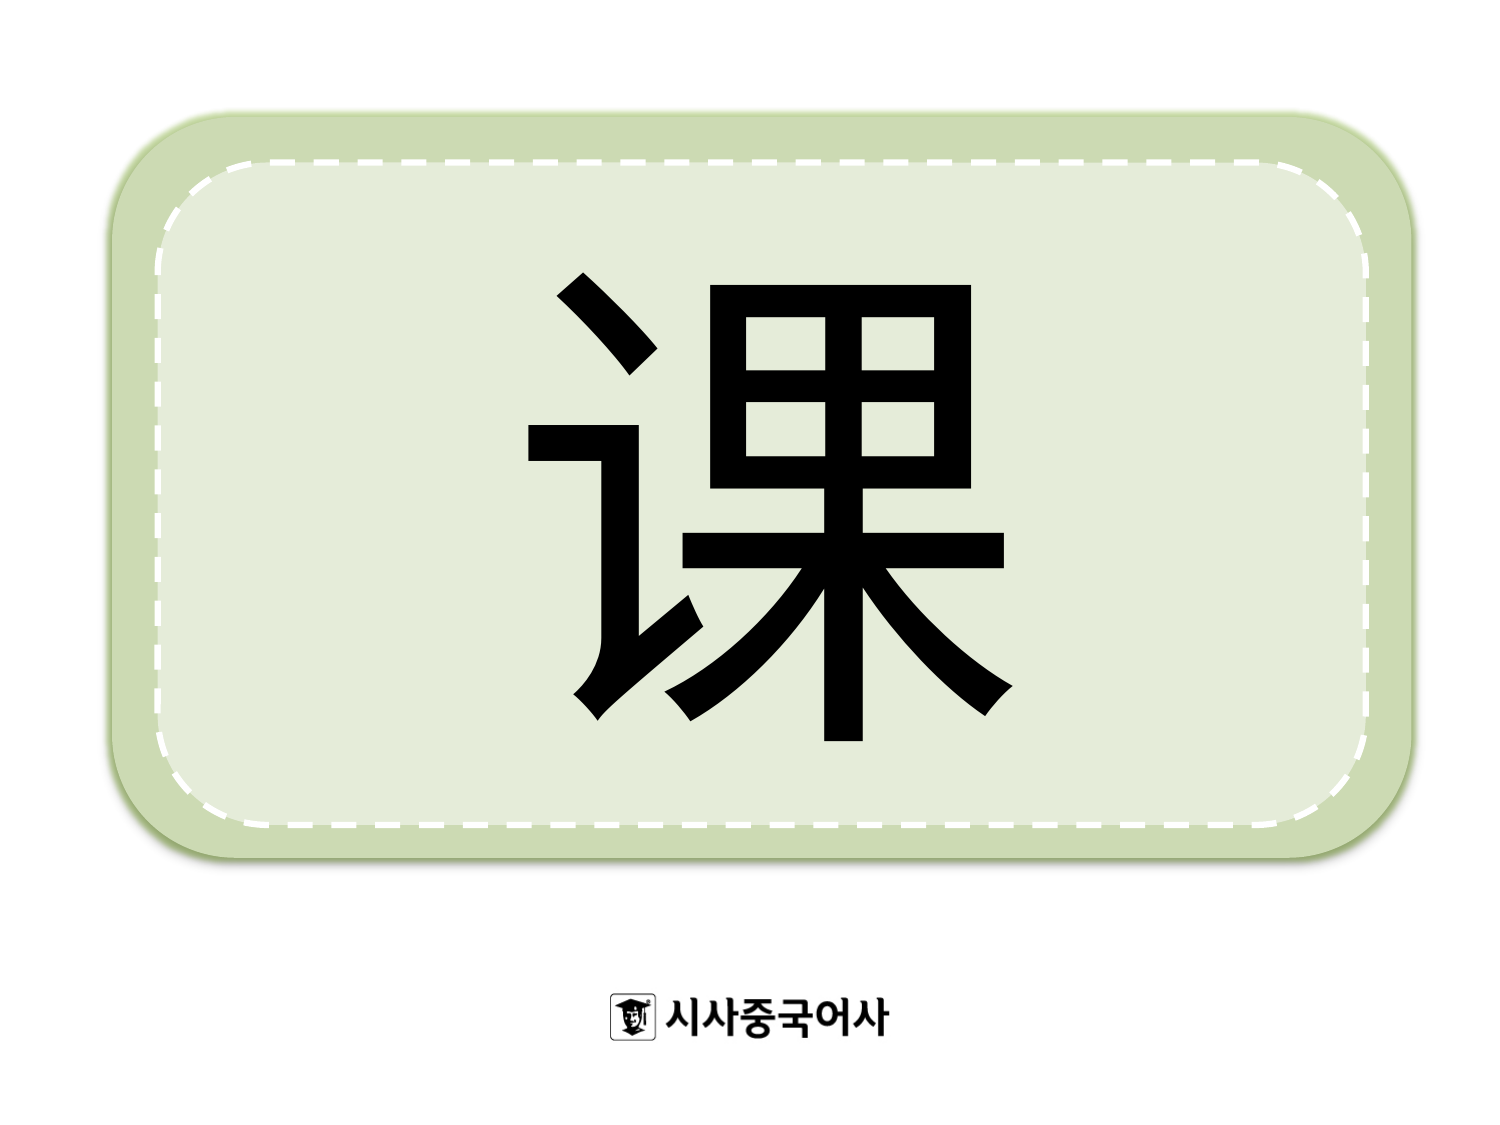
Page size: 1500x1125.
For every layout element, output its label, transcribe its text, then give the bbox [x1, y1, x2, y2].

text_box 课 [162, 160, 1371, 824]
picture [602, 987, 898, 1047]
